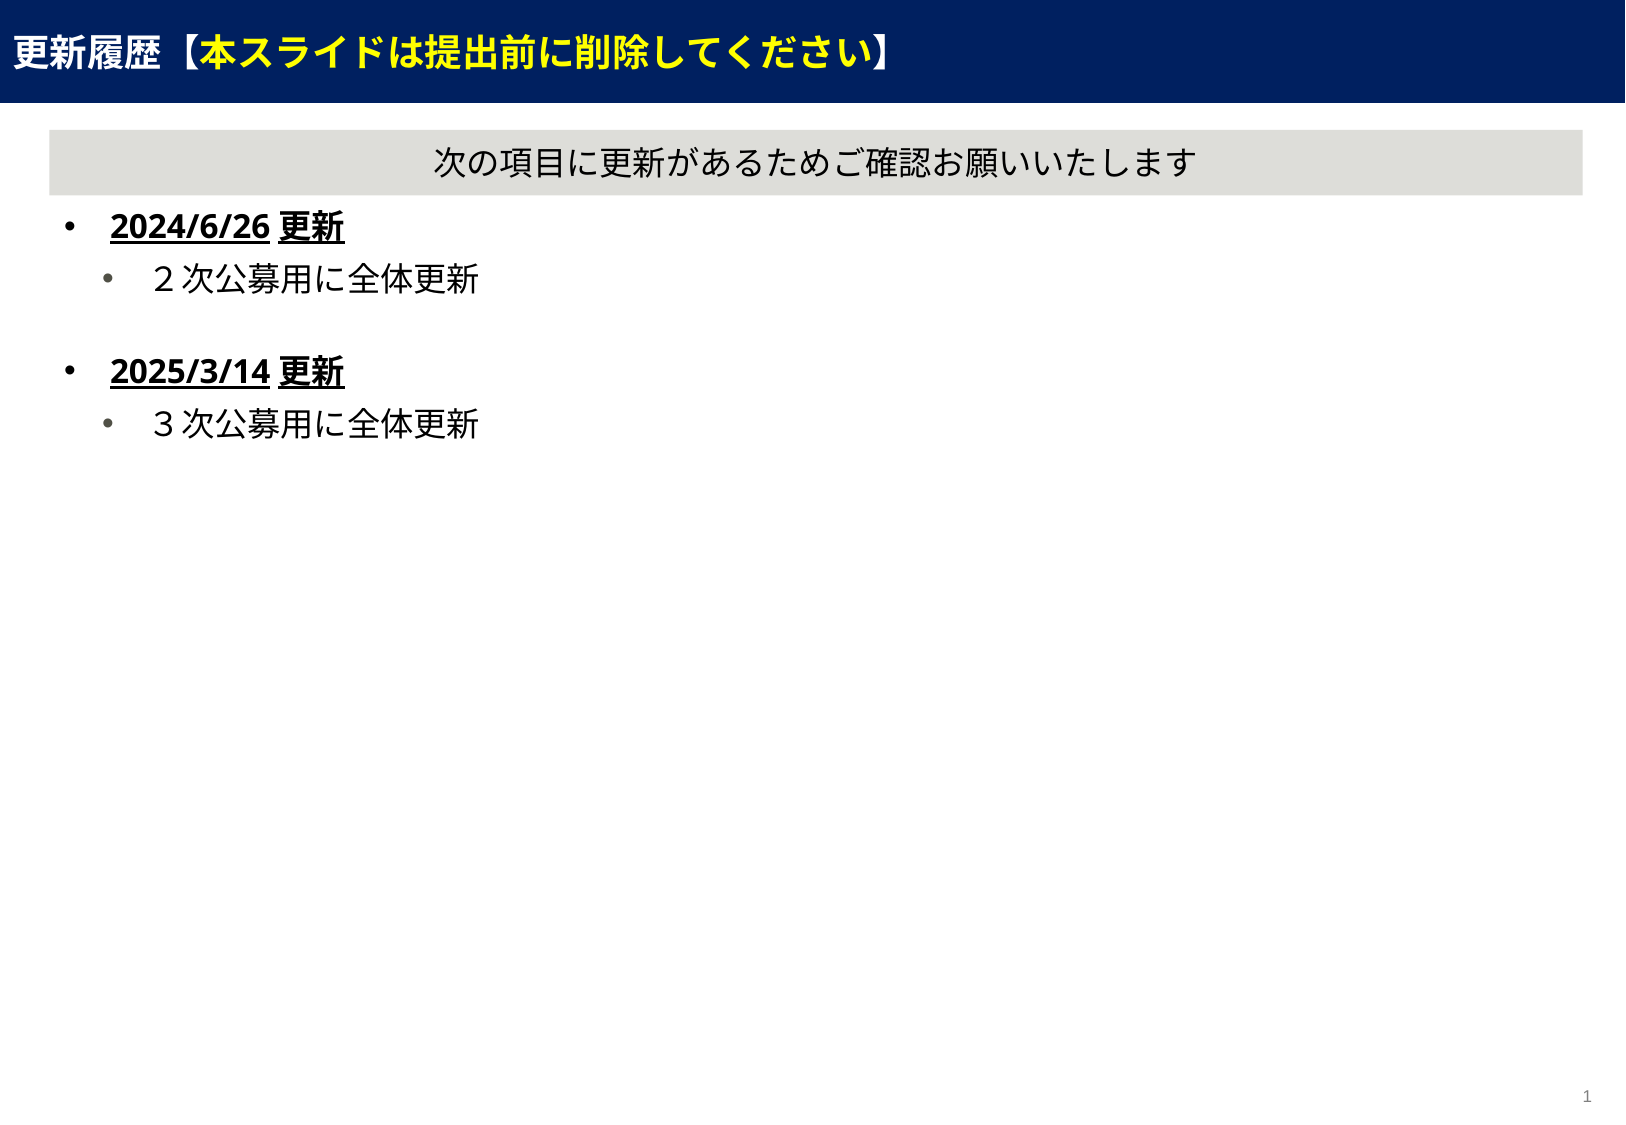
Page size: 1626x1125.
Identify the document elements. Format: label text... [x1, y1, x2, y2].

text_box 次の項目に更新があるためご確認お願いいたします [48, 129, 1584, 196]
text_box 2024/6/26更新 ２次公募用に全体更新 2025/3/14更新 ３次公募用に全体更新 [49, 198, 1583, 1046]
text_box 更新履歴【本スライドは提出前に削除してください】 [0, 0, 1625, 104]
